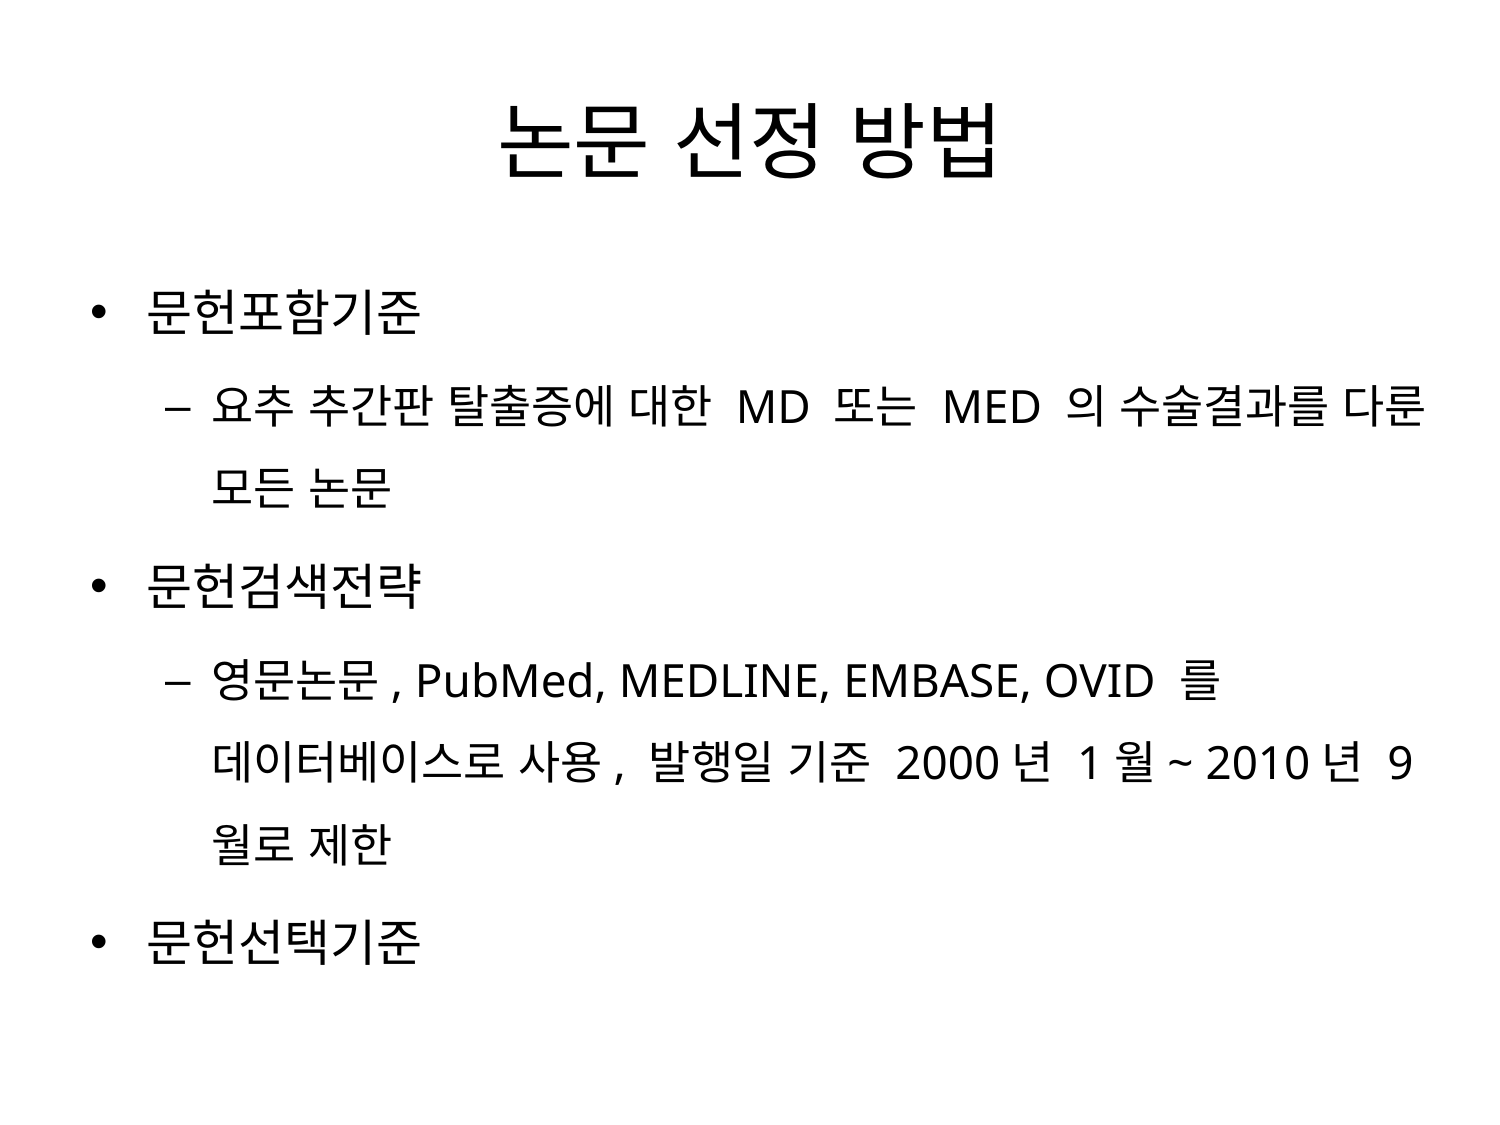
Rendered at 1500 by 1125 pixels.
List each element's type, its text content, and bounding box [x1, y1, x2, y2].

list 문헌포함기준 요추 추간판 탈출증에 대한 MD 또는 MED 의 수술결과를 다룬 모든 논문 문헌검색전략 영문논문, PubMed, MEDLINE, EMBASE, OVID 를 데이터베이스로 사용, 발행일 기준 2000년 1월~ 2010년 9월로 제한 문헌선택기준 [75, 243, 1447, 1047]
title 논문 선정 방법 [75, 45, 1425, 233]
